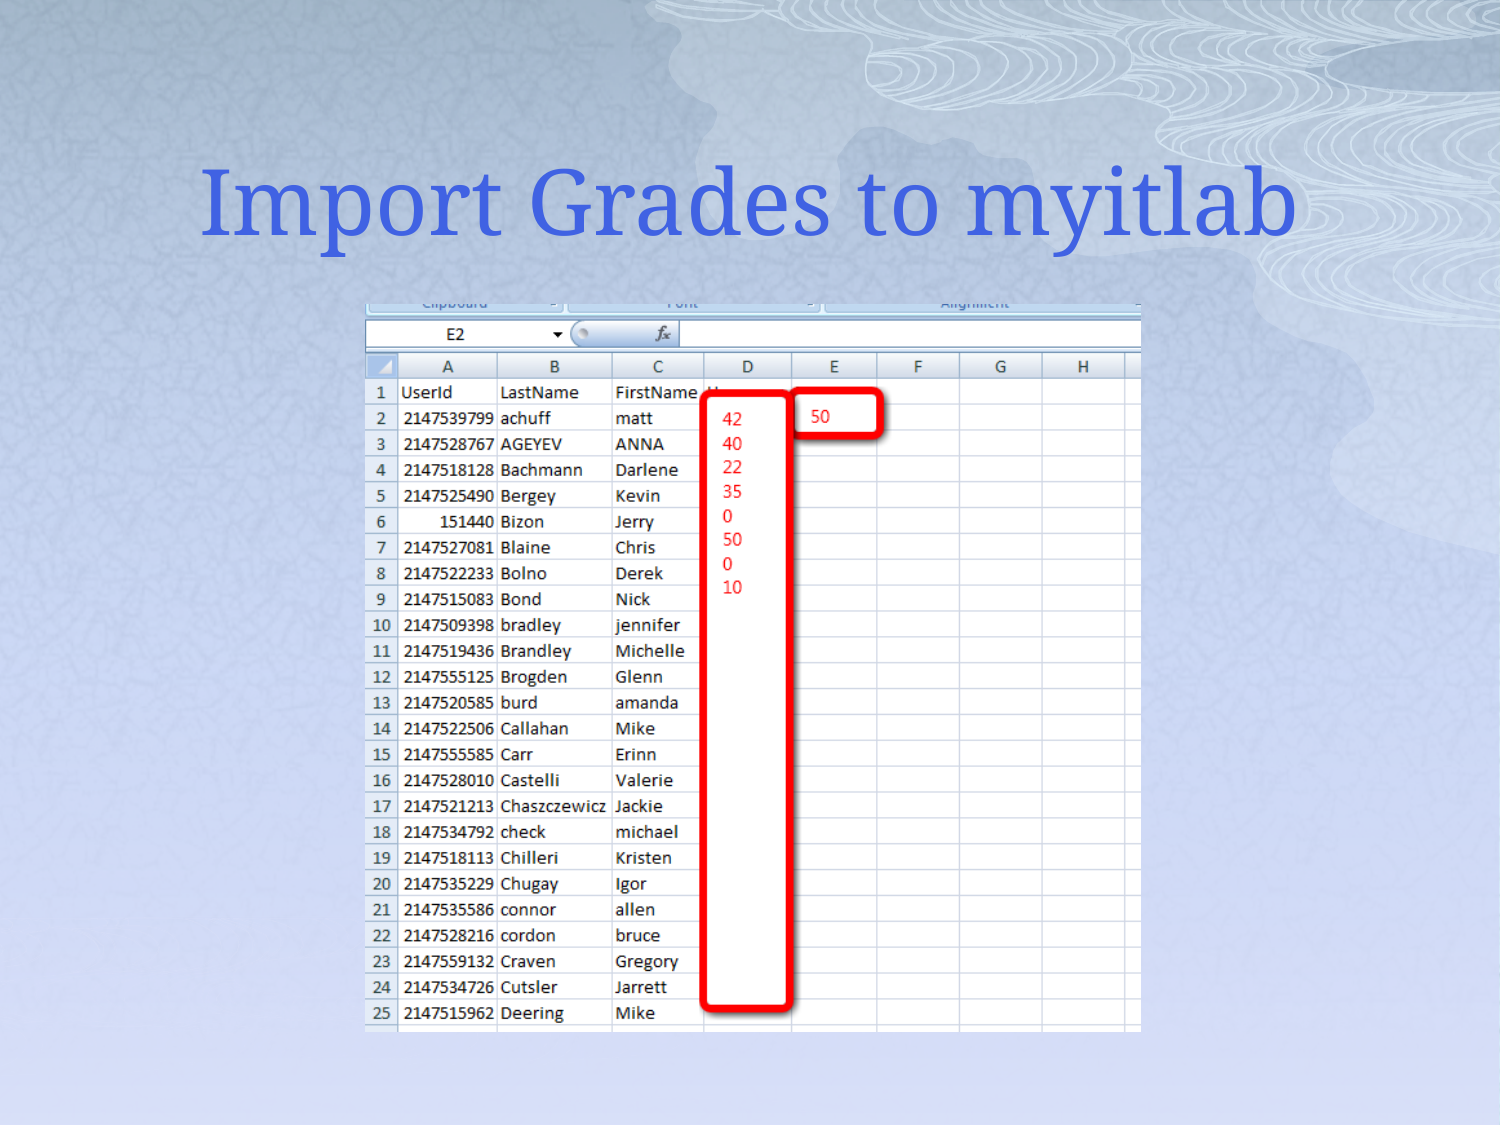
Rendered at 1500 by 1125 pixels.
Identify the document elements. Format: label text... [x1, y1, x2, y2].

title Import Grades to myitlab [75, 105, 1425, 293]
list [365, 304, 1141, 1032]
